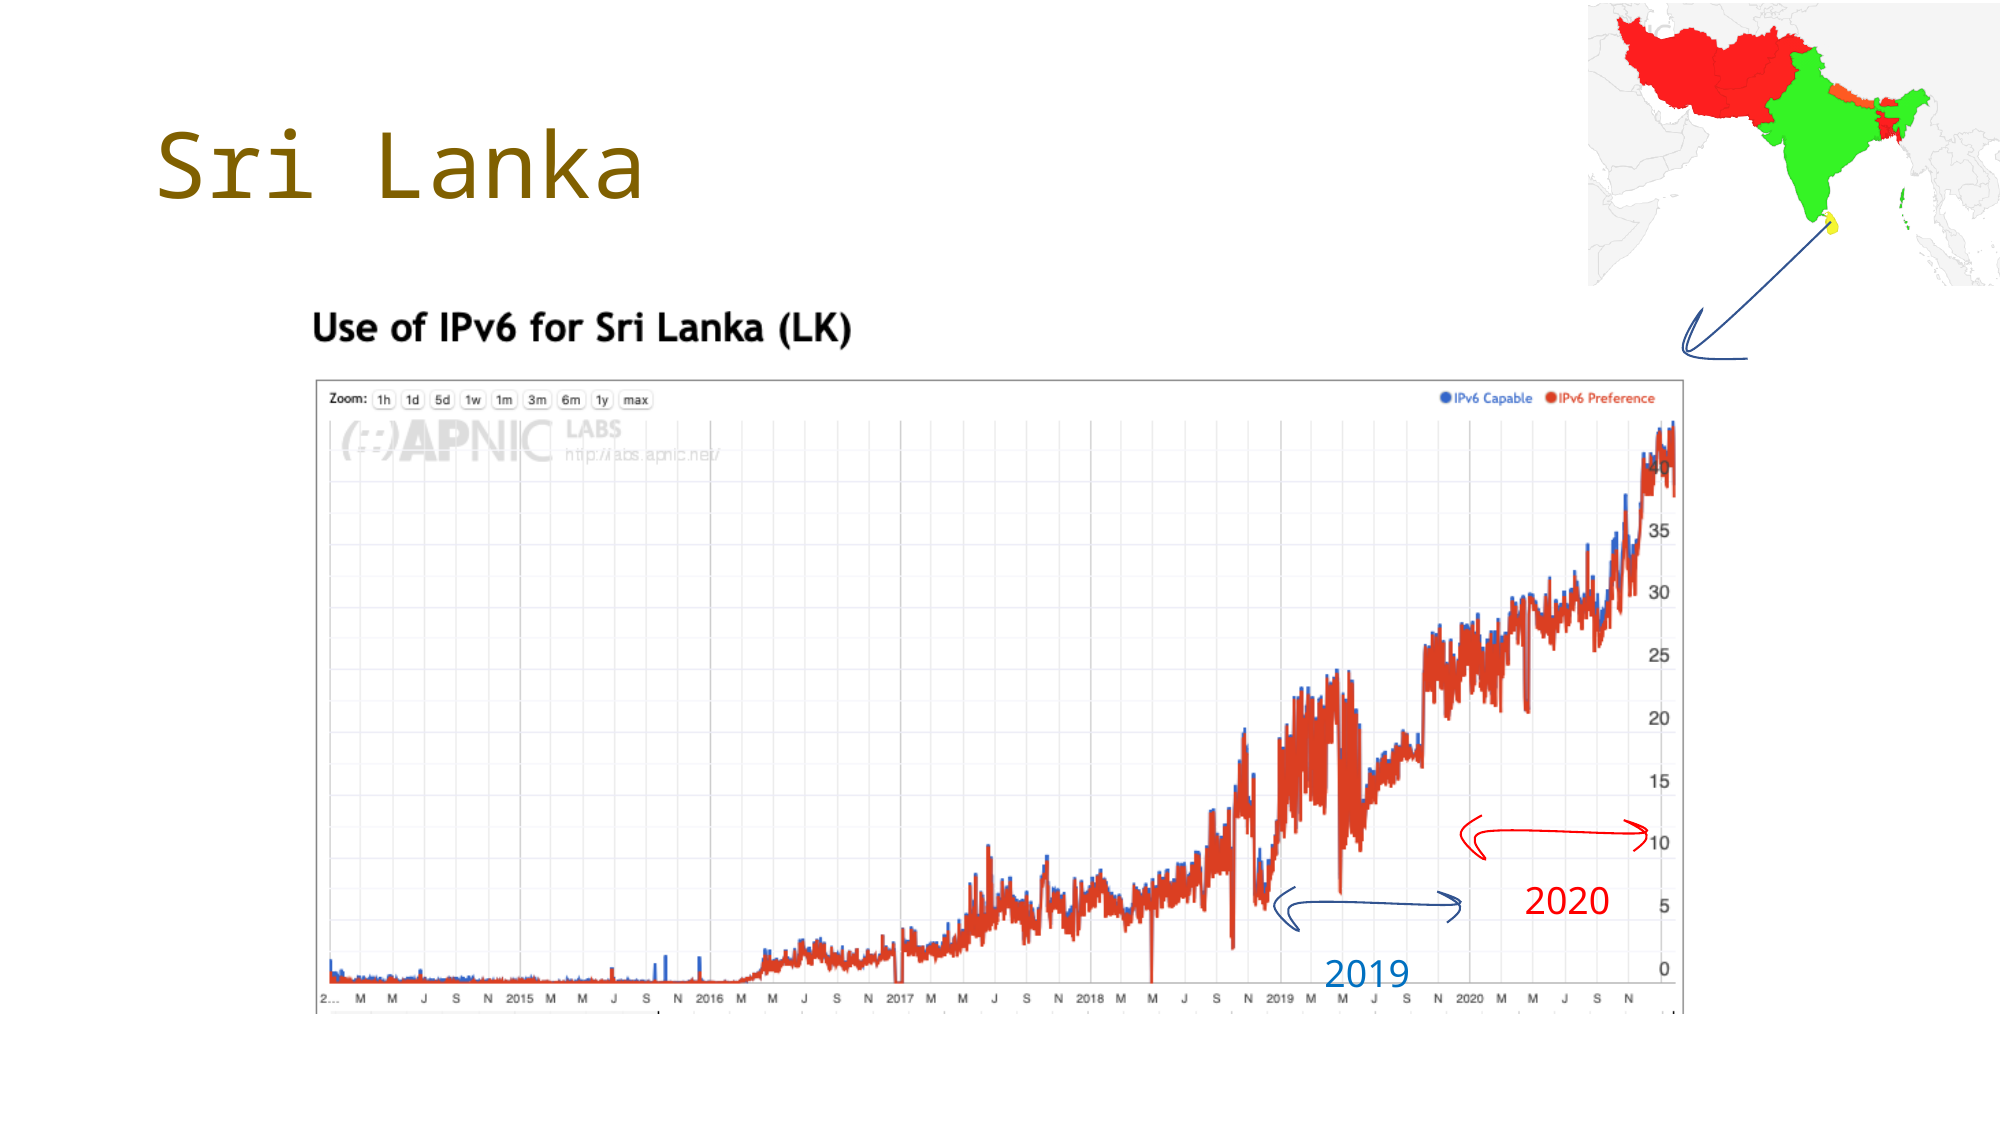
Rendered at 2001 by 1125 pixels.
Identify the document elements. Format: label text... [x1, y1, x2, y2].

text_box [1695, 300, 1784, 361]
title Sri Lanka [137, 59, 1588, 278]
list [305, 299, 1695, 1014]
picture [1588, 0, 2000, 300]
